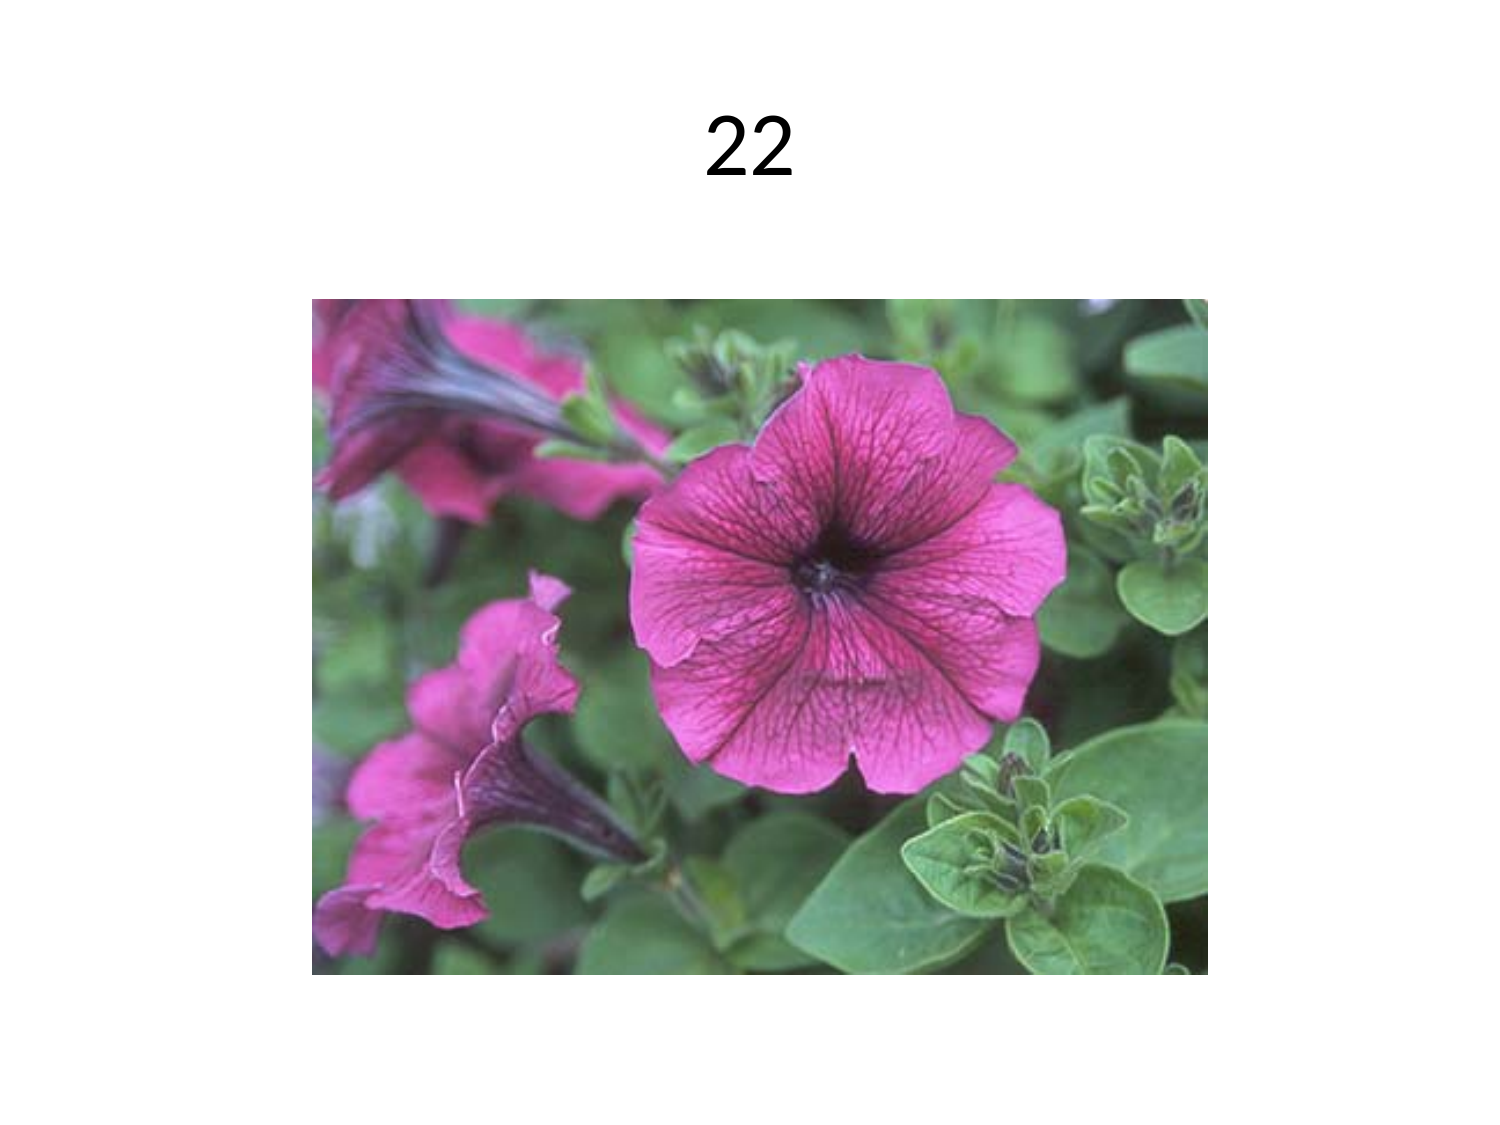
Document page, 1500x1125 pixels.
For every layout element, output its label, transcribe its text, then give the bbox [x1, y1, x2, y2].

title 22 [75, 45, 1425, 233]
picture [312, 299, 1208, 976]
